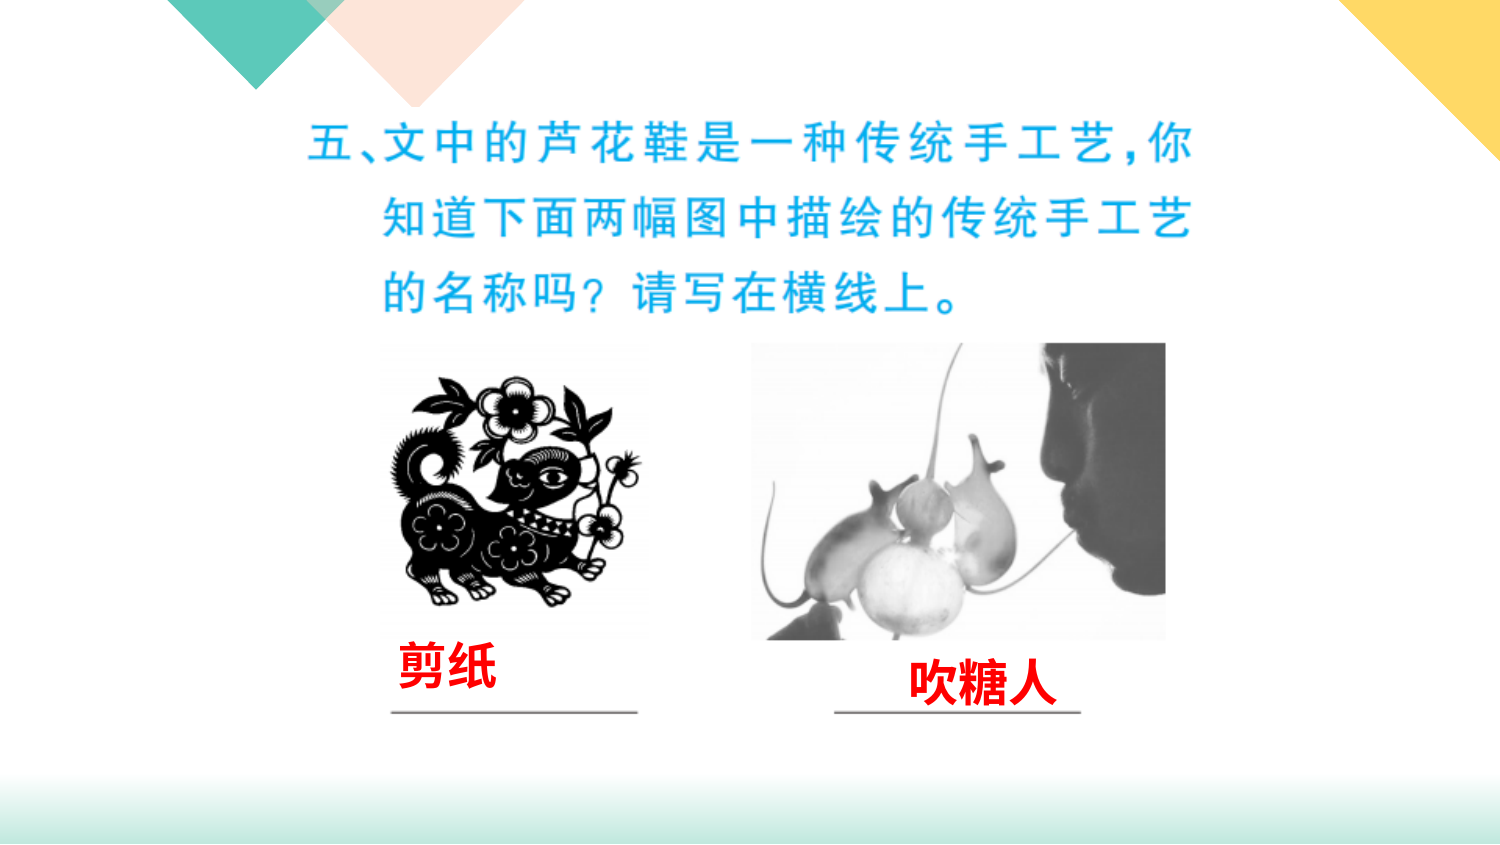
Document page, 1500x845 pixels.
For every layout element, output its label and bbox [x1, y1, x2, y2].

picture [291, 107, 1209, 737]
